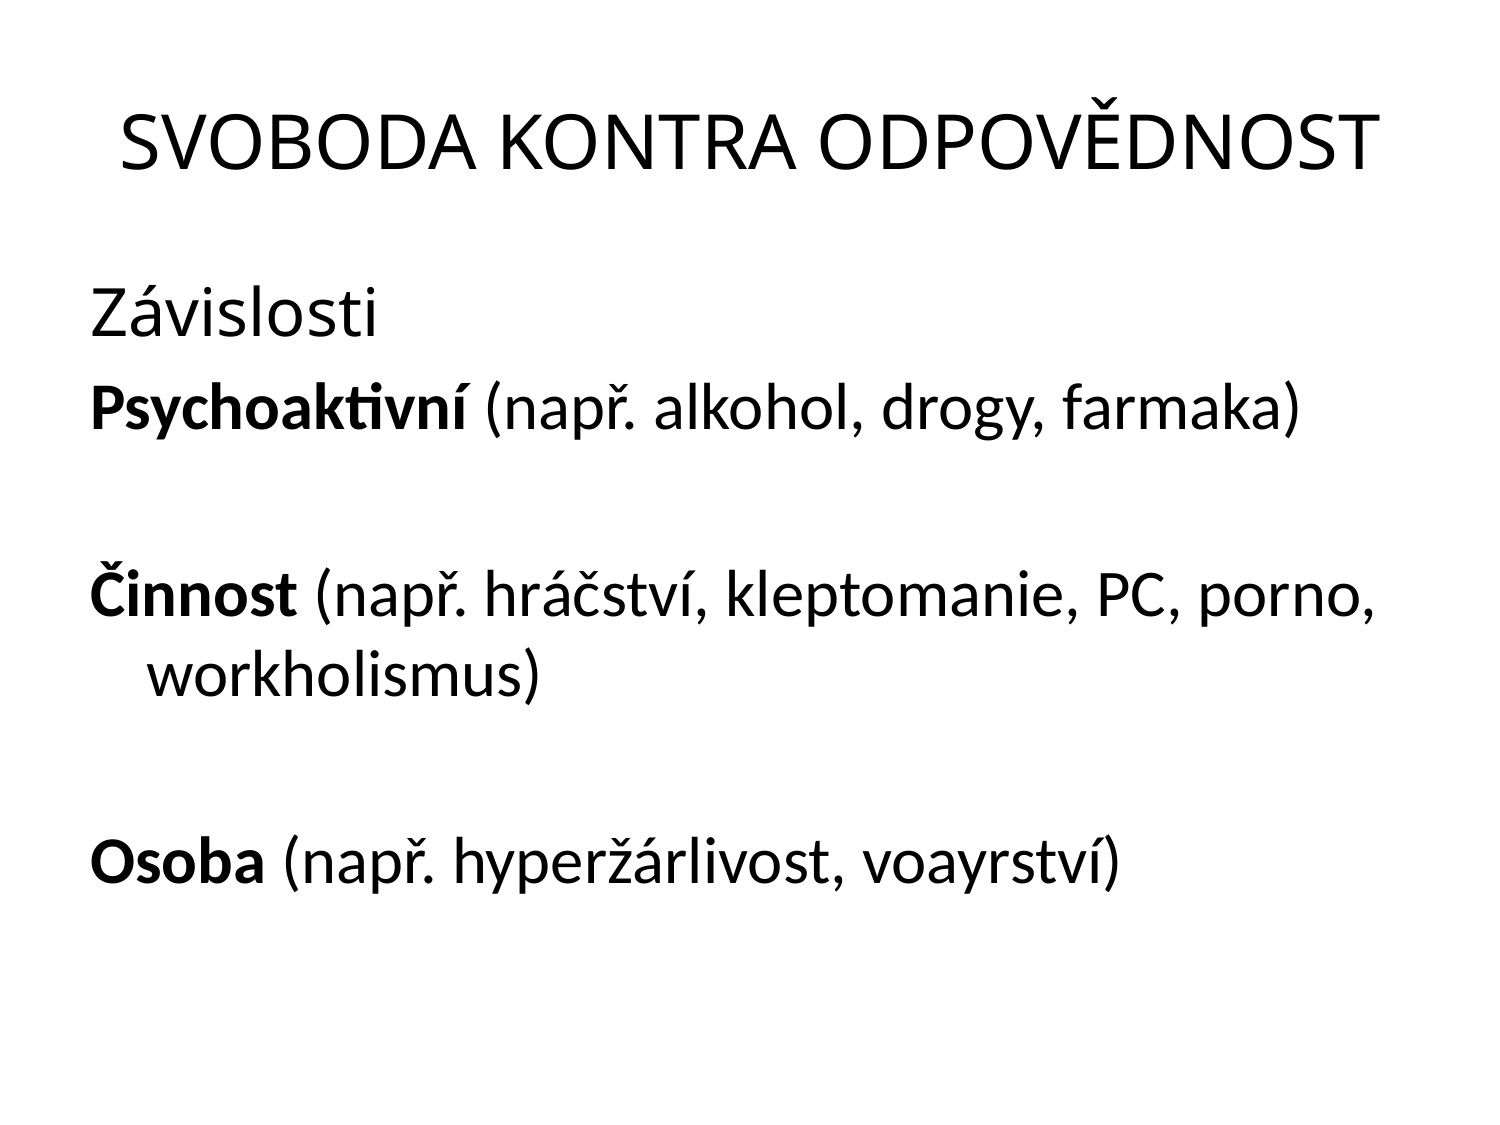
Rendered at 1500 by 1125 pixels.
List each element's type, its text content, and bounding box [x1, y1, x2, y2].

title SVOBODA KONTRA ODPOVĚDNOST [75, 45, 1425, 233]
list Závislosti Psychoaktivní (např. alkohol, drogy, farmaka) Činnost (např. hráčství, kleptomanie, PC, porno, workholismus) Osoba (např. hyperžárlivost, voayrství) [75, 262, 1425, 1005]
